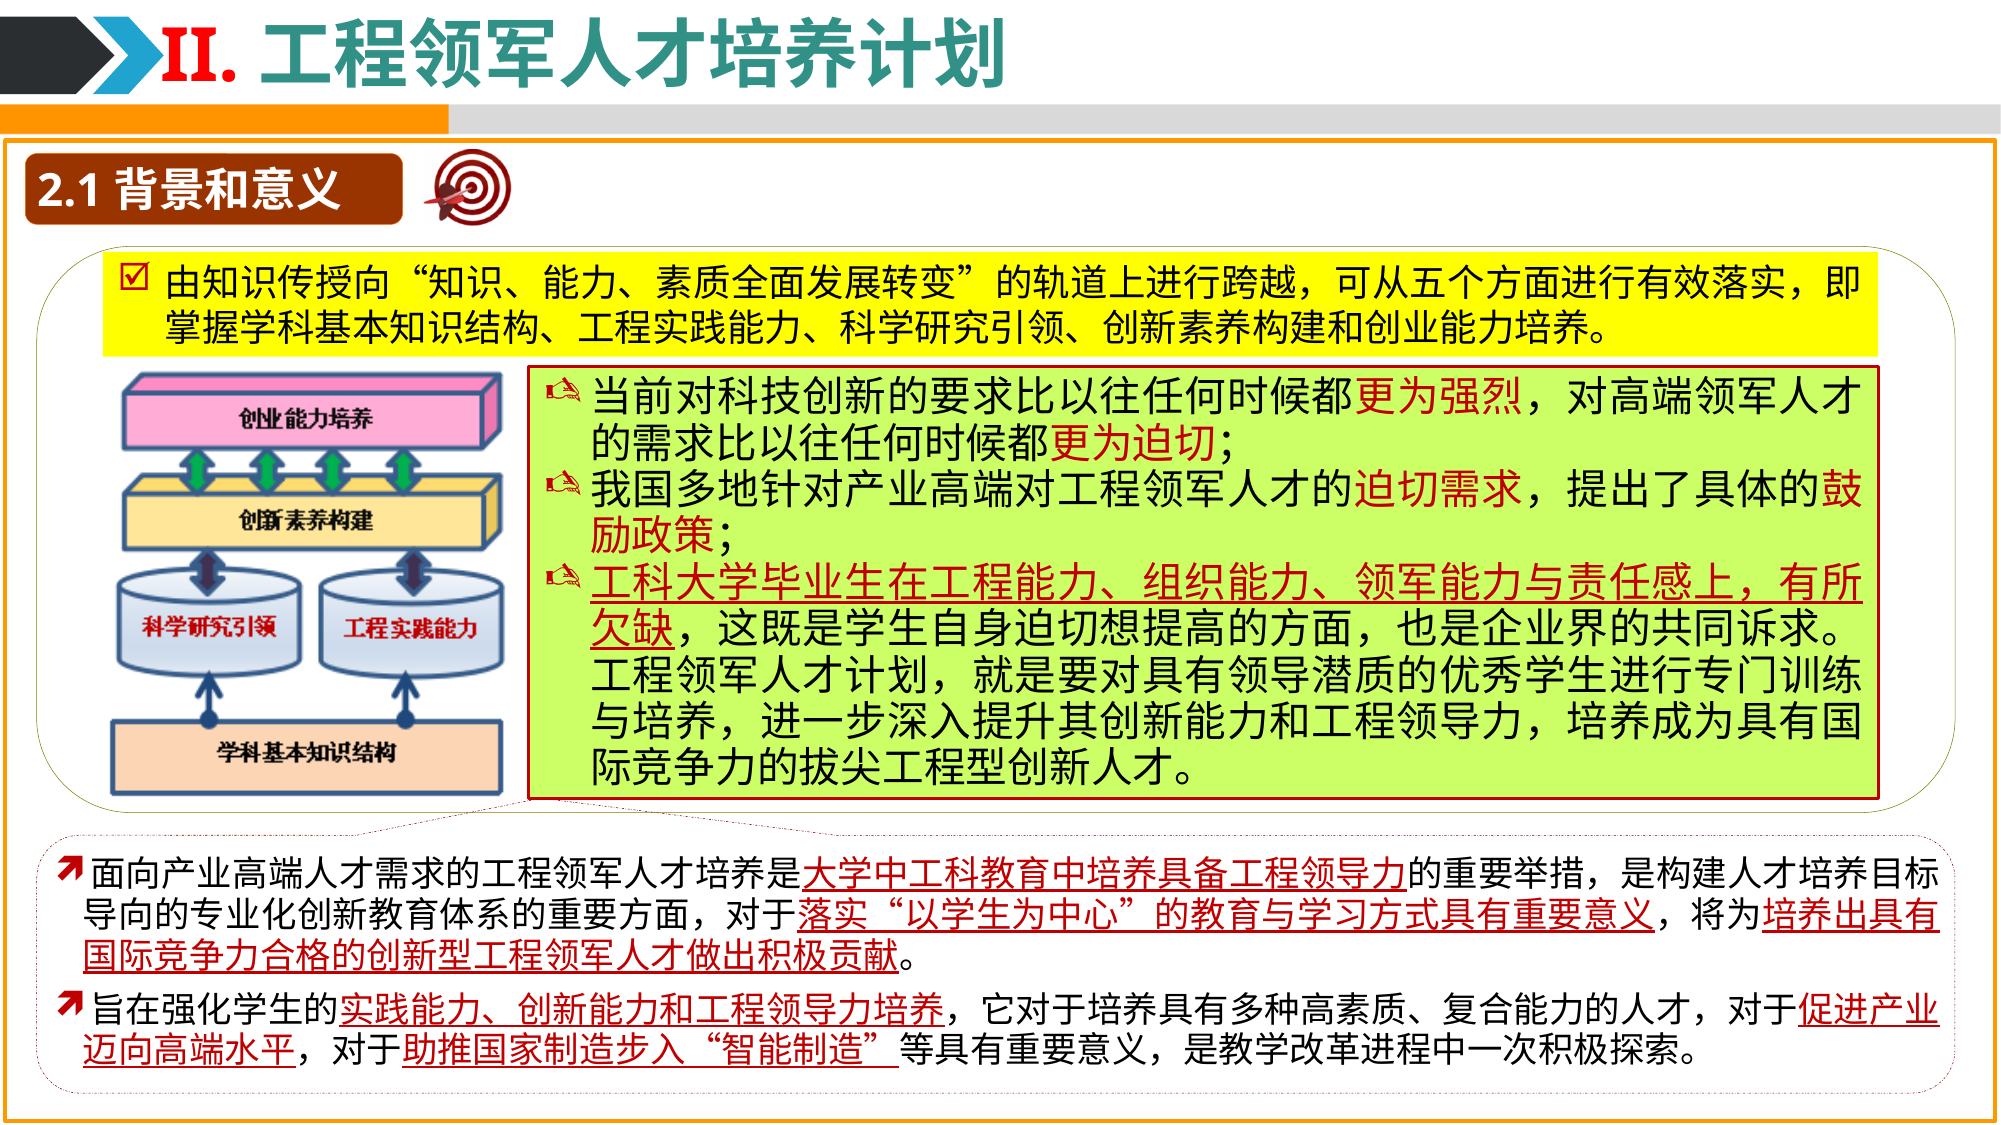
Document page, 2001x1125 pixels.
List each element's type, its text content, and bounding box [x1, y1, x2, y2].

text_box [52, 799, 1940, 845]
text_box 2.1背景和意义 [22, 153, 358, 224]
picture [422, 149, 512, 229]
text_box [92, 16, 145, 95]
text_box [0, 16, 115, 95]
text_box 面向产业高端人才需求的工程领军人才培养是大学中工科教育中培养具备工程领导力的重要举措，是构建人才培养目标导向的专业化创新教育体系的重要方面，对于落实“以学生为中心”的教育与学习方式具有重要意义，将为培养出具有国际竞争力合格的创新型工程领军人才做出积极贡献。 旨在强化学生的实践能力、创新能力和工程领导力培养，它对于培养具有多种高素质、复合能力的人才，对于促进产业迈向高端水平，对于助推国家制造步入“智能制造”等具有重要意义，是教学改革进程中一次积极探索。 [39, 845, 1955, 1078]
text_box [34, 153, 403, 225]
picture [0, 98, 2001, 141]
text_box II.工程领军人才培养计划 [145, 0, 1023, 105]
text_box 由知识传授向“知识、能力、素质全面发展转变”的轨道上进行跨越，可从五个方面进行有效落实，即掌握学科基本知识结构、工程实践能力、科学研究引领、创新素养构建和创业能力培养。 [102, 251, 1879, 357]
text_box 当前对科技创新的要求比以往任何时候都更为强烈，对高端领军人才的需求比以往任何时候都更为迫切； 我国多地针对产业高端对工程领军人才的迫切需求，提出了具体的鼓励政策； 工科大学毕业生在工程能力、组织能力、领军能力与责任感上，有所欠缺，这既是学生自身迫切想提高的方面，也是企业界的共同诉求。工程领军人才计划，就是要对具有领导潜质的优秀学生进行专门训练与培养，进一步深入提升其创新能力和工程领导力，培养成为具有国际竞争力的拔尖工程型创新人才。 [528, 366, 1879, 799]
text_box [47, 1078, 1945, 1094]
text_box [36, 246, 1956, 813]
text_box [102, 368, 512, 798]
